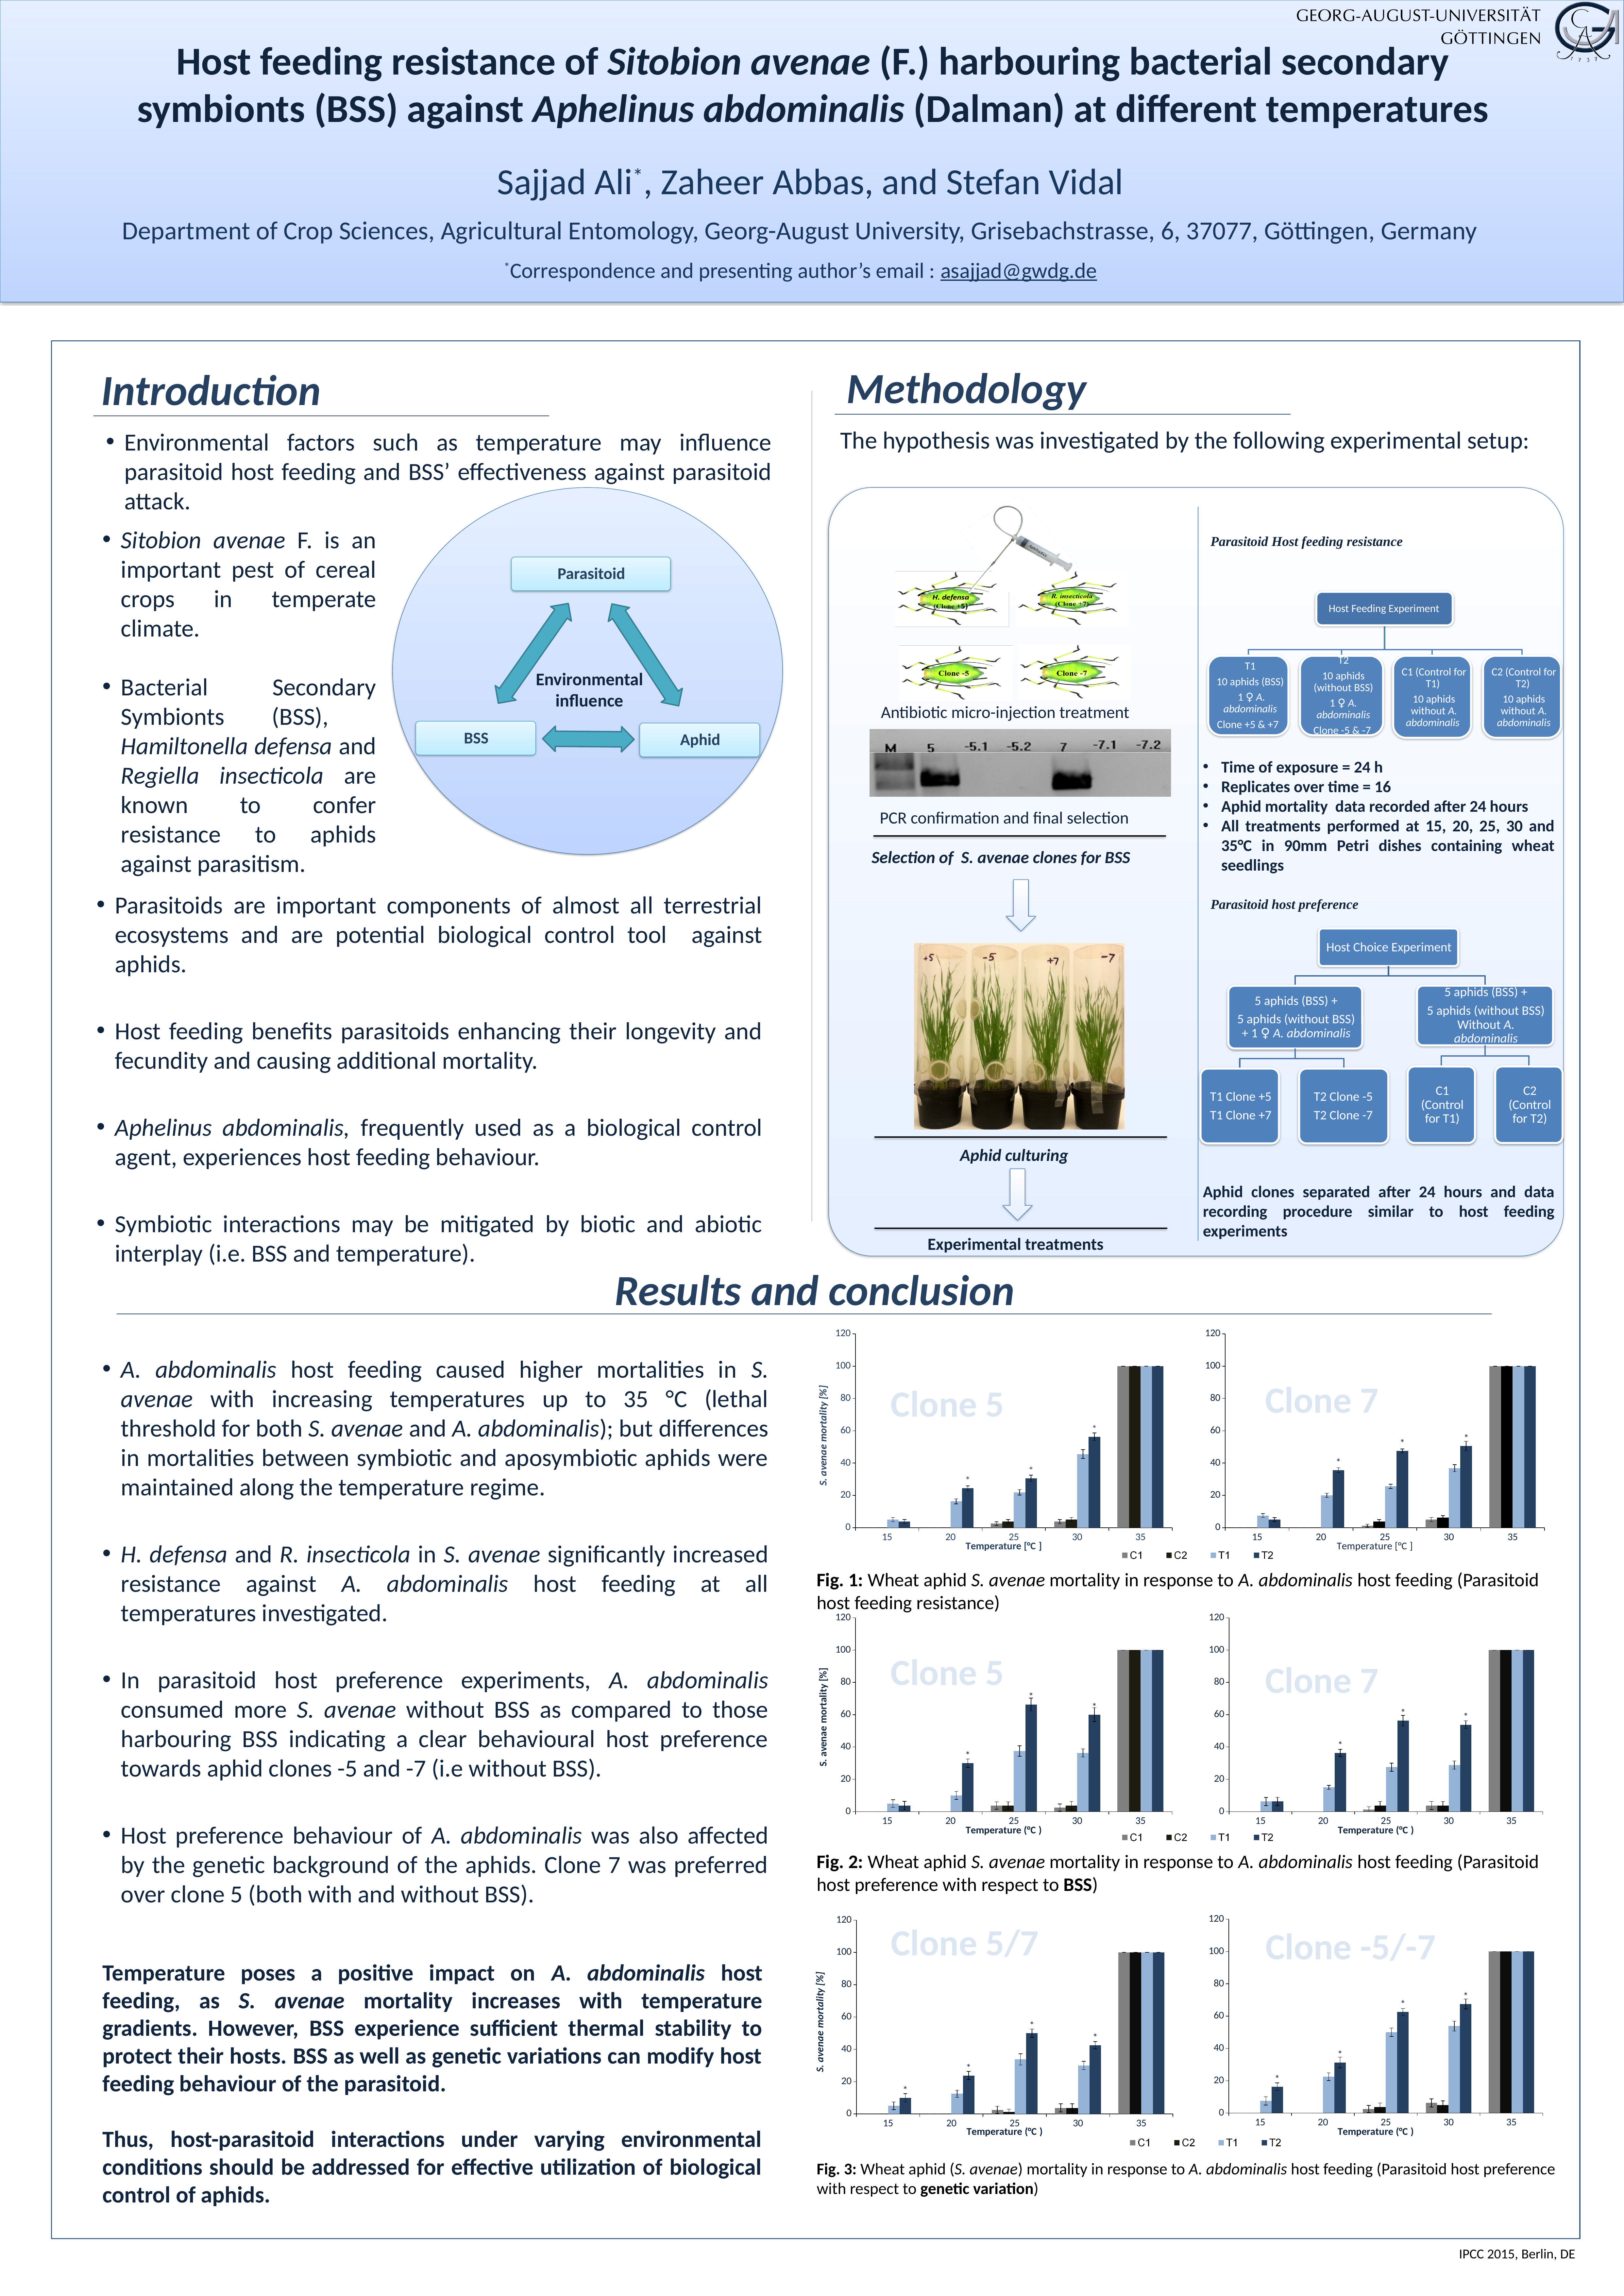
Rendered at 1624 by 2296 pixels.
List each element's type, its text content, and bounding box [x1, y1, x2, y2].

text_box Fig. 1: Wheat aphid S. avenae mortality in response to A. abdominalis host feeding (Parasitoid host feeding resistance) [812, 1565, 1561, 1616]
chart [812, 1909, 1179, 2141]
chart [816, 1323, 1549, 1556]
text_box Host feeding resistance of Sitobion avenae (F.) harbouring bacterial secondary symbionts (BSS) against Aphelinus abdominalis (Dalman) at different temperatures [92, 33, 1534, 133]
text_box Fig. 3: Wheat aphid (S. avenae) mortality in response to A. abdominalis host feeding (Parasitoid host preference with respect to genetic variation) [812, 2156, 1561, 2200]
picture [1128, 2136, 1283, 2148]
chart [1186, 1607, 1553, 1839]
picture [1291, 0, 1624, 65]
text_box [828, 487, 1588, 1256]
text_box Temperature poses a positive impact on A. abdominalis host feeding, as S. avenae mortality increases with temperature gradients. However, BSS experience sufficient thermal stability to protect their hosts. BSS as well as genetic variations can modify host feeding behaviour of the parasitoid. Thus, host-parasitoid interactions under varying environmental conditions should be addressed for effective utilization of biological control of aphids. [97, 1955, 768, 2210]
picture [1121, 1549, 1276, 1561]
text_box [392, 487, 783, 855]
text_box Parasitoids are important components of almost all terrestrial ecosystems and are potential biological control tool against aphids. Host feeding benefits parasitoids enhancing their longevity and fecundity and causing additional mortality. Aphelinus abdominalis, frequently used as a biological control agent, experiences host feeding behaviour. Symbiotic interactions may be mitigated by biotic and abiotic interplay (i.e. BSS and temperature). [92, 853, 768, 1269]
text_box Fig. 2: Wheat aphid S. avenae mortality in response to A. abdominalis host feeding (Parasitoid host preference with respect to BSS) [812, 1847, 1561, 1897]
text_box Sitobion avenae F. is an important pest of cereal crops in temperate climate. Bacterial Secondary Symbionts (BSS), Hamiltonella defensa and Regiella insecticola are known to confer resistance to aphids against parasitism. [97, 521, 381, 939]
chart [1186, 1909, 1553, 2141]
text_box The hypothesis was investigated by the following experimental setup: [835, 422, 1561, 456]
chart [816, 1607, 1183, 1839]
text_box Sajjad Ali*, Zaheer Abbas, and Stefan Vidal Department of Crop Sciences, Agricultural Entomology, Georg-August University, Grisebachstrasse, 6, 37077, Göttingen, Germany *Correspondence and presenting author’s email : asajjad@gwdg.de [76, 155, 1525, 285]
text_box IPCC 2015, Berlin, DE [1437, 2242, 1581, 2264]
text_box [51, 340, 1581, 2239]
picture [1121, 1831, 1276, 1843]
text_box Methodology [842, 358, 1345, 414]
text_box [0, 0, 1624, 302]
text_box A. abdominalis host feeding caused higher mortalities in S. avenae with increasing temperatures up to 35 °C (lethal threshold for both S. avenae and A. abdominalis); but differences in mortalities between symbiotic and aposymbiotic aphids were maintained along the temperature regime. H. defensa and R. insecticola in S. avenae significantly increased resistance against A. abdominalis host feeding at all temperatures investigated. In parasitoid host preference experiments, A. abdominalis consumed more S. avenae without BSS as compared to those harbouring BSS indicating a clear behavioural host preference towards aphid clones -5 and -7 (i.e without BSS). Host preference behaviour of A. abdominalis was also affected by the genetic background of the aphids. Clone 7 was preferred over clone 5 (both with and without BSS). [97, 1351, 773, 1944]
